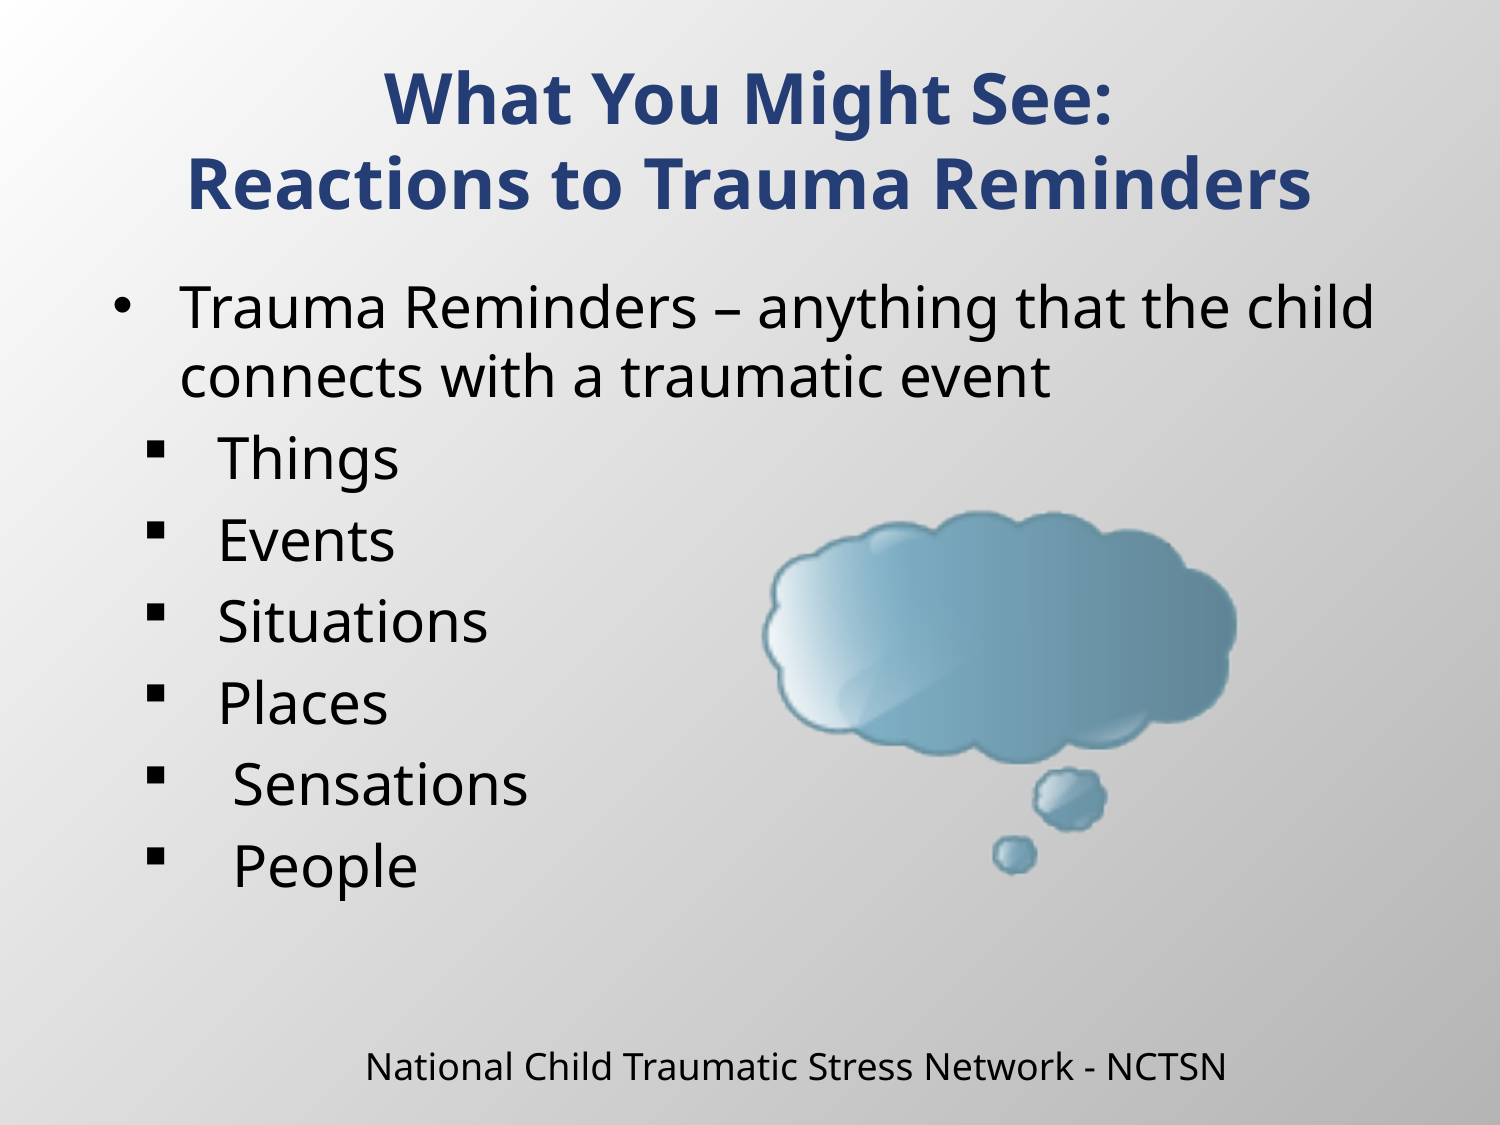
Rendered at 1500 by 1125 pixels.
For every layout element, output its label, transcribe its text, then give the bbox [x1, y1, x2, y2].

list Trauma Reminders – anything that the child connects with a traumatic event Things Events Situations Places Sensations People [75, 262, 1425, 1035]
title What You Might See: Reactions to Trauma Reminders [75, 45, 1425, 233]
text_box National Child Traumatic Stress Network - NCTSN [349, 1035, 1457, 1096]
picture [731, 412, 1294, 938]
